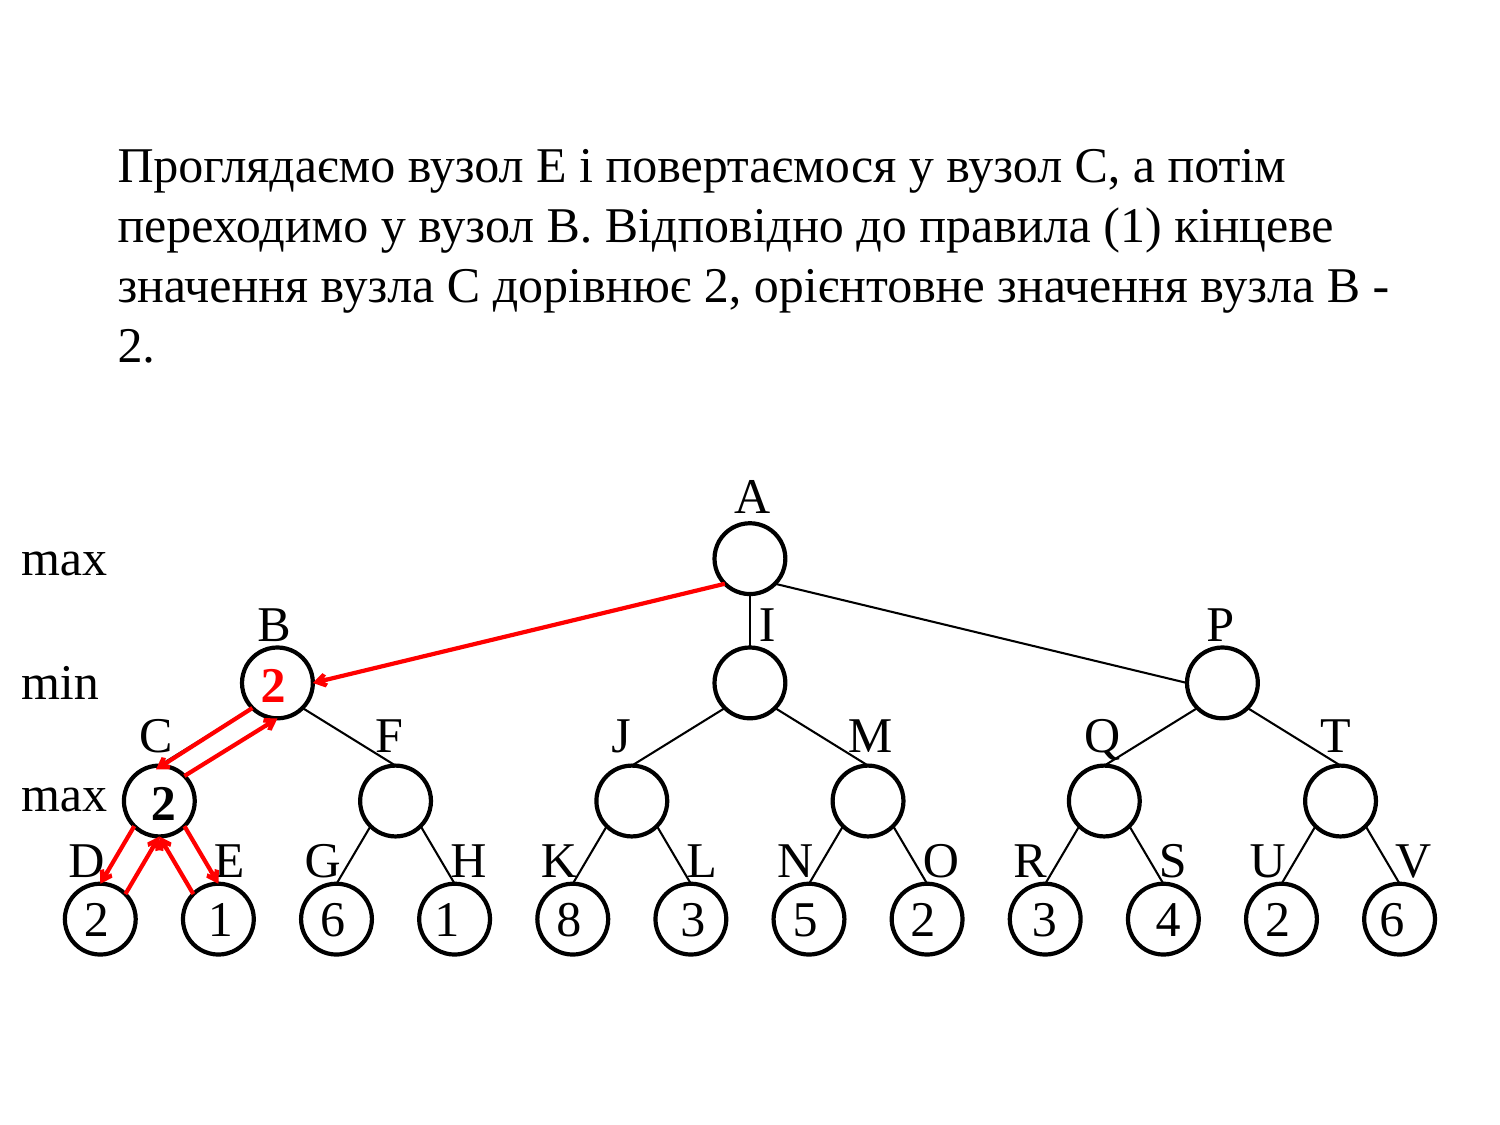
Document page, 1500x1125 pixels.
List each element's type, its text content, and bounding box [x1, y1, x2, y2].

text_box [5, 455, 1448, 955]
list Проглядаємо вузол Е і повертаємося у вузол C, а потім переходимо у вузол В. Відповідно до правила (1) кінцеве значення вузла C дорівнює 2, орієнтовне значення вузла В - 2. [0, 125, 1459, 433]
